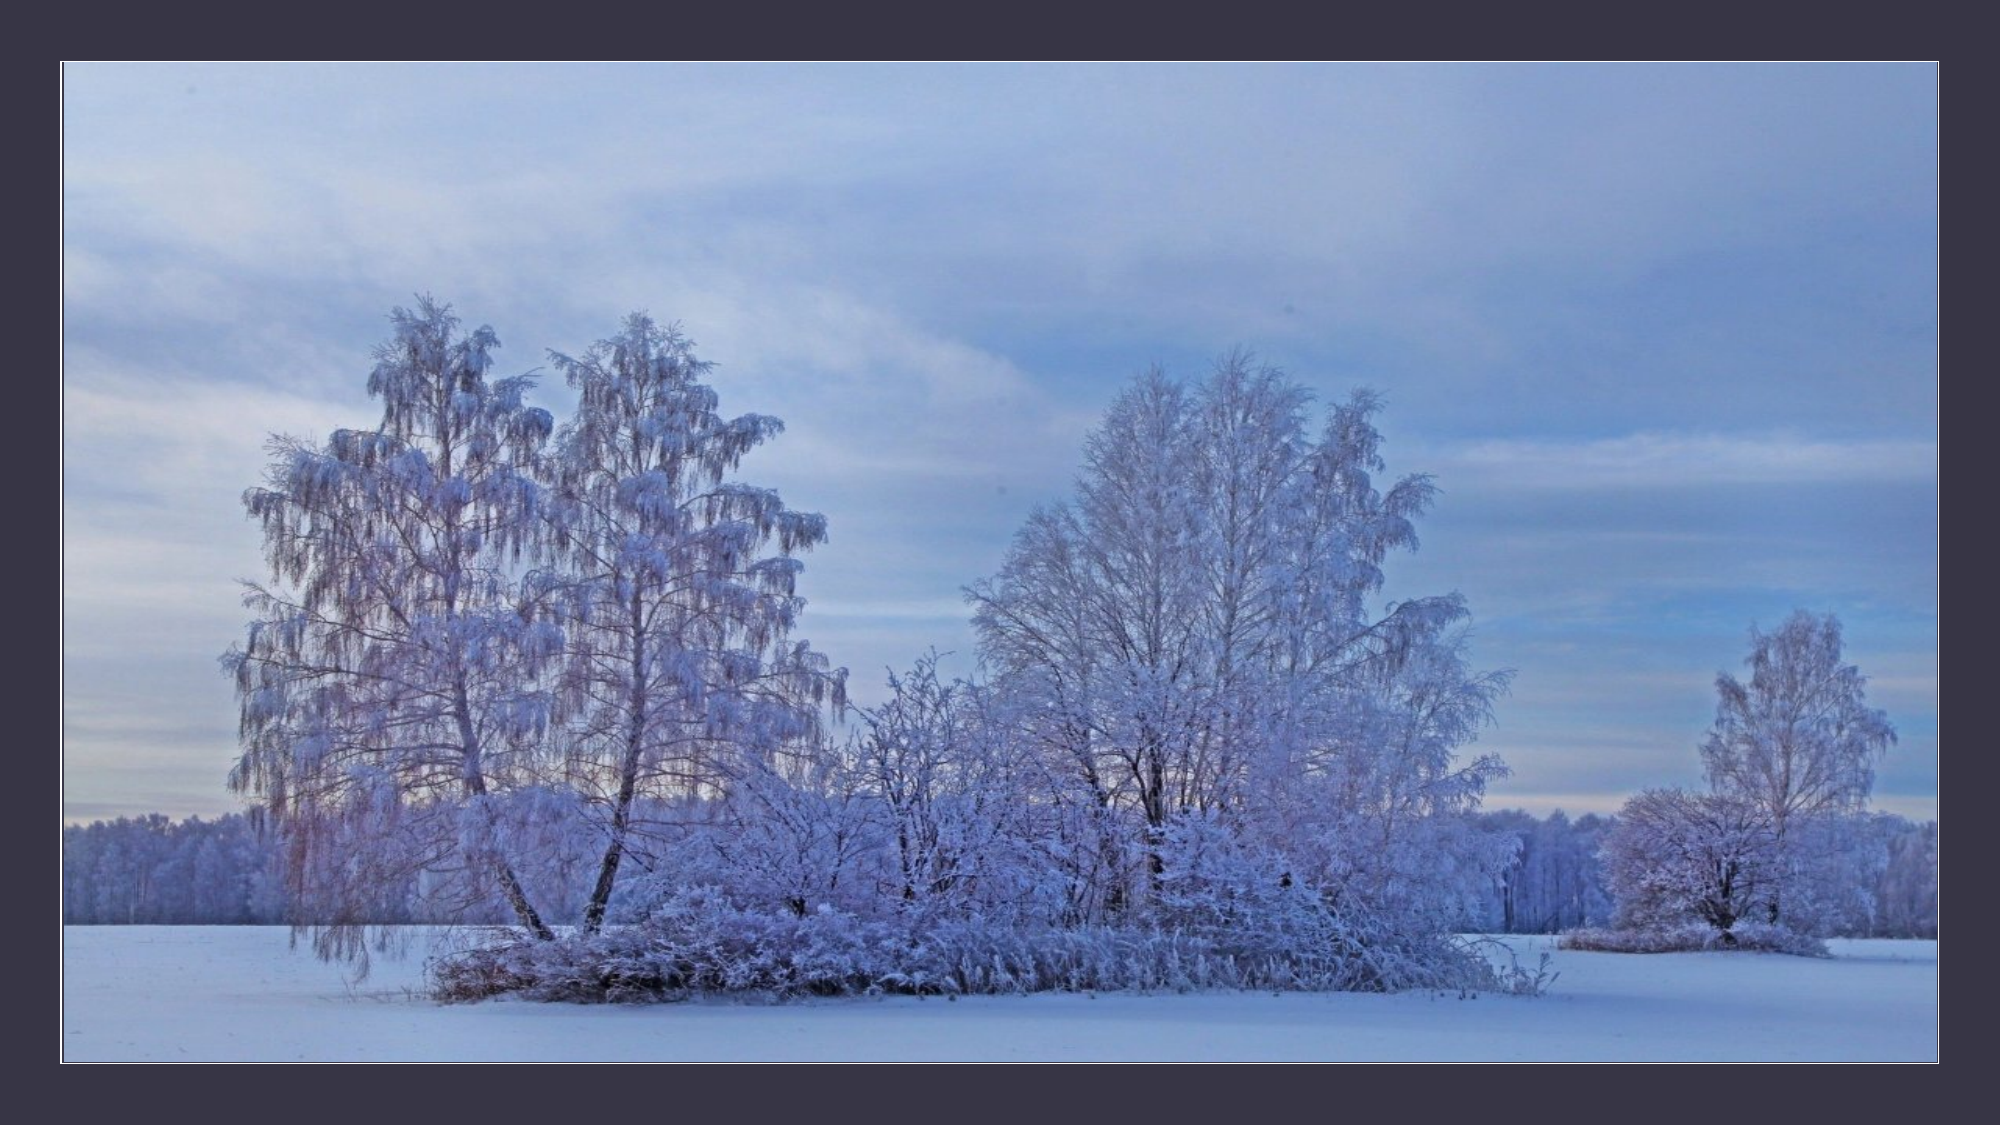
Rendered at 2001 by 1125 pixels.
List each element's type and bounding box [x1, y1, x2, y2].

picture [64, 62, 1937, 1062]
